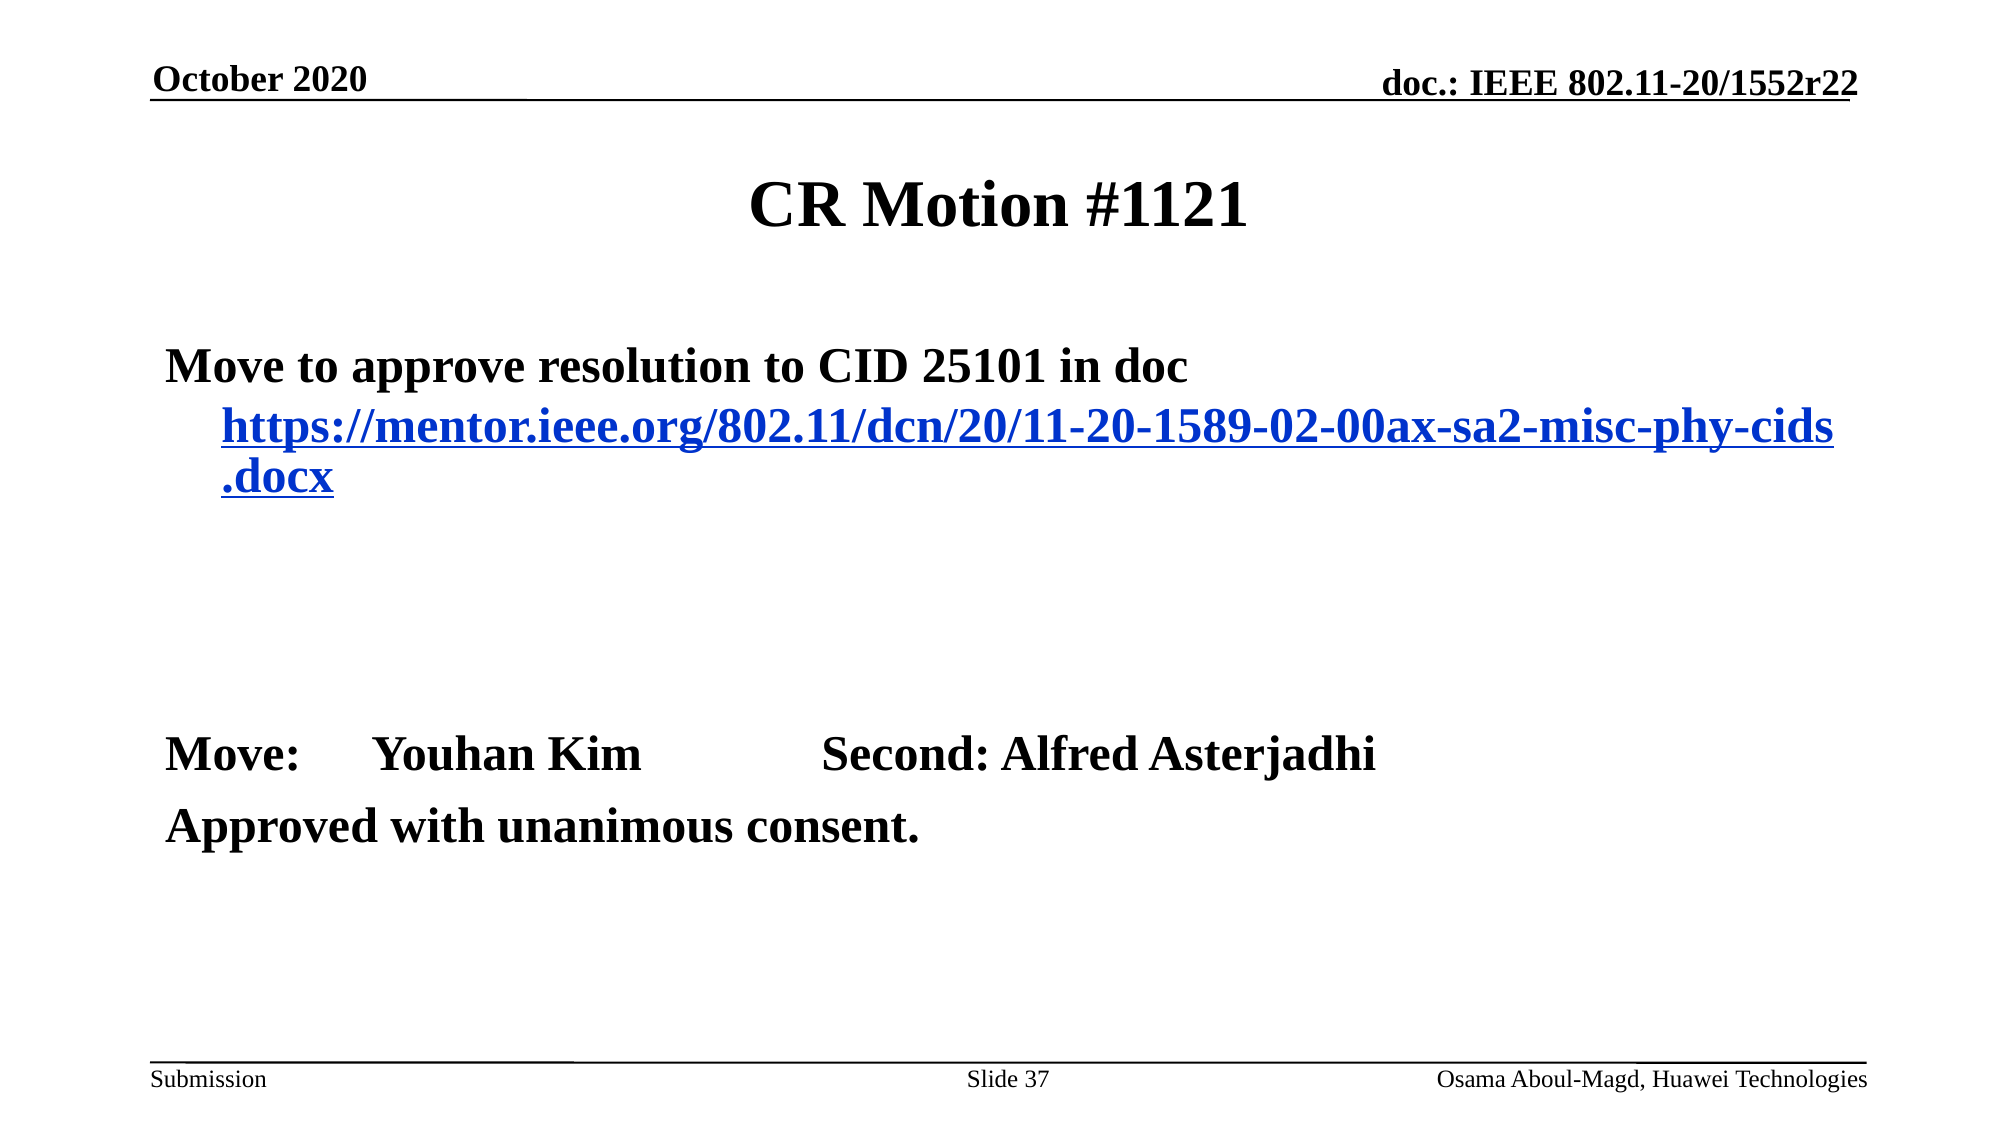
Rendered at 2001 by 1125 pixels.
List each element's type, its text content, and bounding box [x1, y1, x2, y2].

slide_number Slide 37 [950, 1061, 1067, 1123]
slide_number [152, 54, 563, 100]
footer Osama Aboul-Magd, Huawei Technologies [1171, 1061, 1869, 1093]
title CR Motion #1121 [149, 112, 1850, 288]
list Move to approve resolution to CID 25101 in doc https://mentor.ieee.org/802.11/dcn/20/11-20-1589-02-00ax-sa2-misc-phy-cids.docx Move: Youhan Kim Second: Alfred Asterjadhi Approved with unanimous consent. [149, 324, 1850, 1000]
